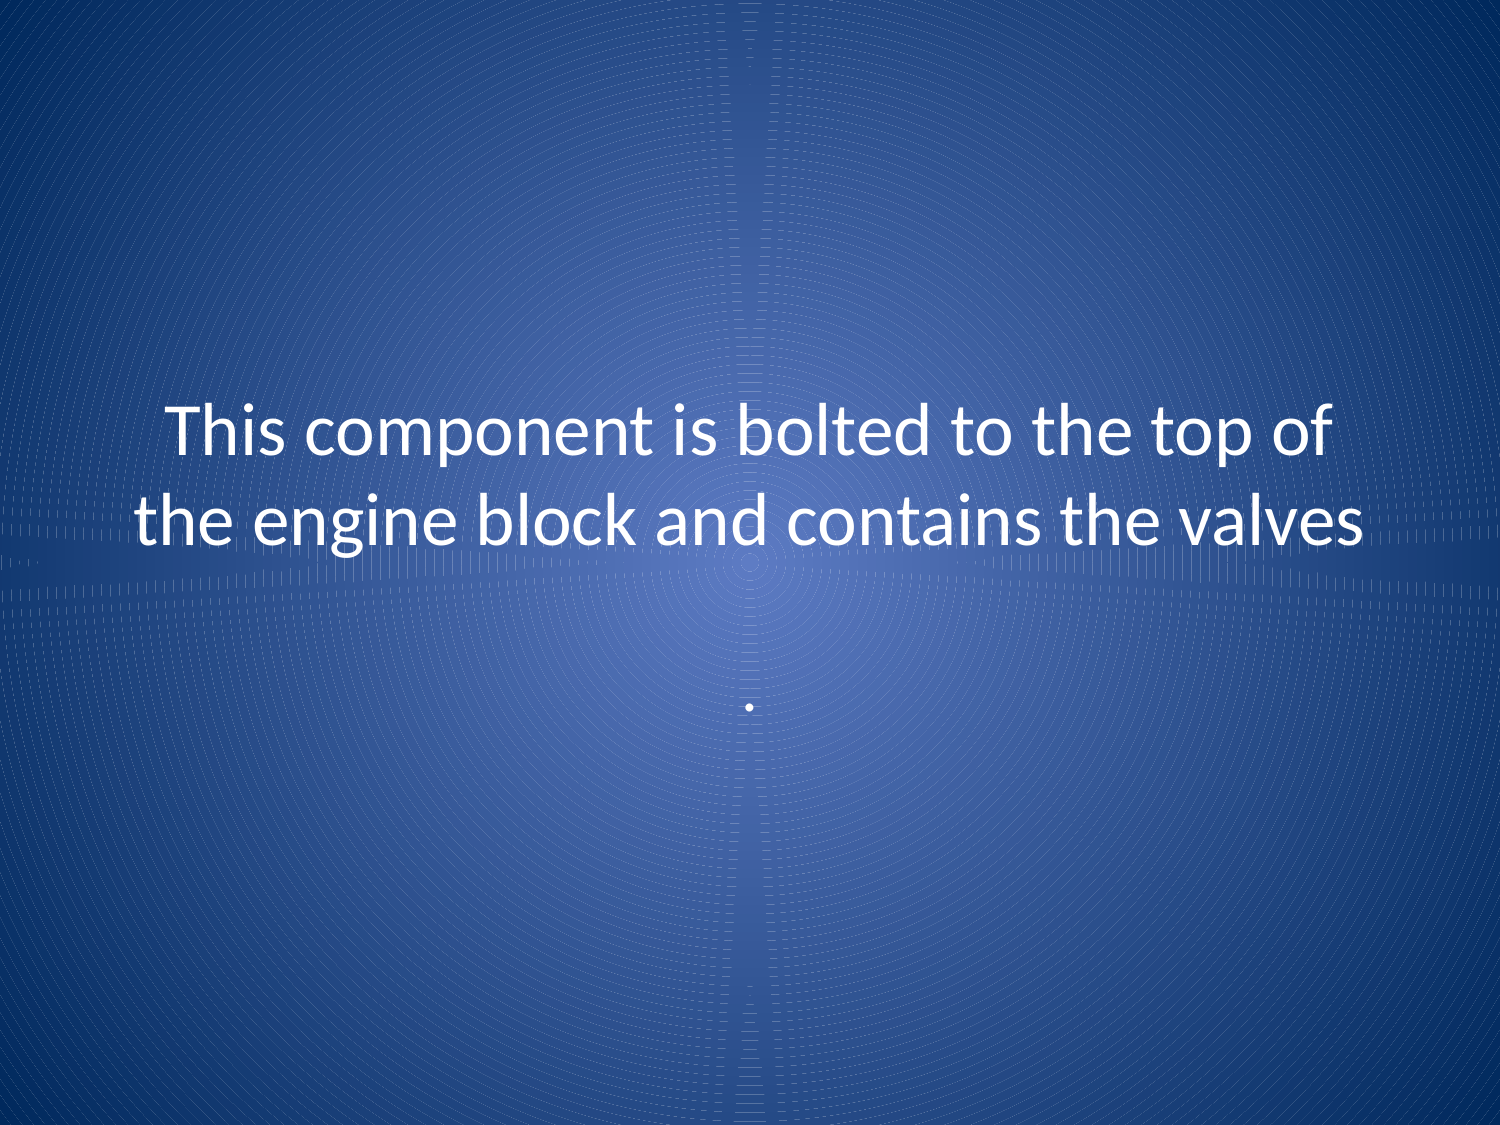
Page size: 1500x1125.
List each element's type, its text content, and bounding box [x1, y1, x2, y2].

subtitle . [225, 637, 1275, 925]
title This component is bolted to the top of the engine block and contains the valves [112, 349, 1388, 591]
